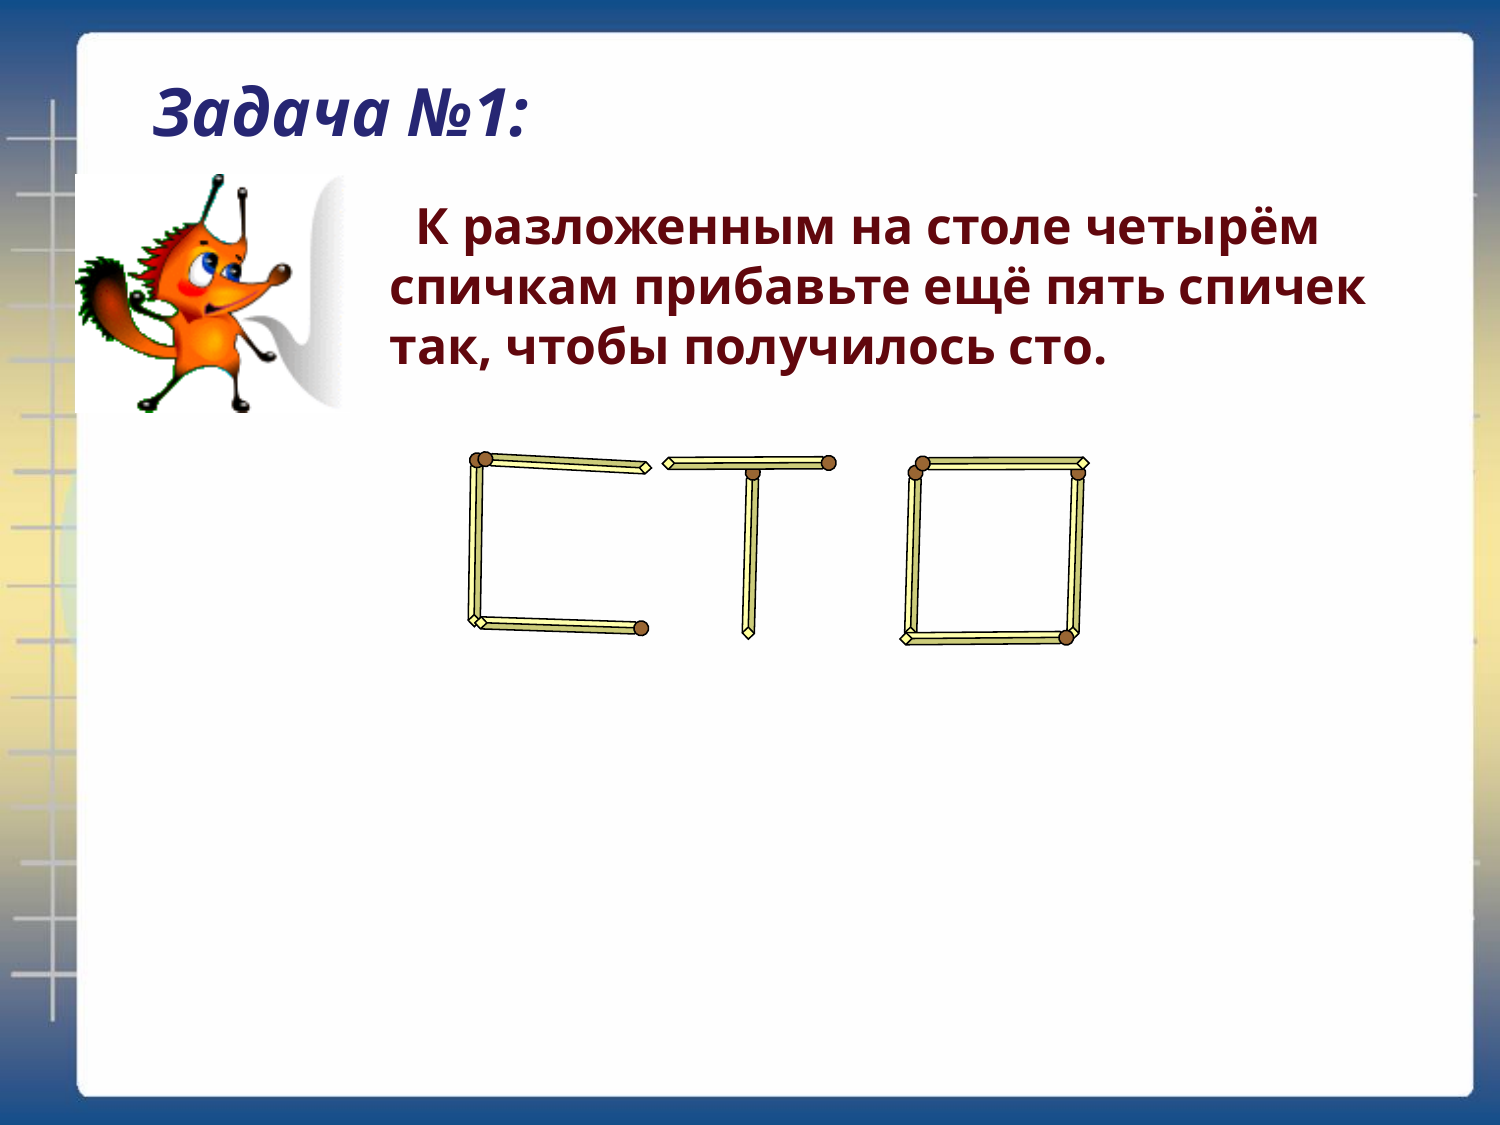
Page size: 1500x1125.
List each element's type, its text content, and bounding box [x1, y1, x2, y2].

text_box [938, 400, 1064, 527]
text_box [925, 575, 1052, 702]
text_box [413, 475, 539, 602]
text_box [850, 488, 977, 614]
text_box Задача №1: [137, 62, 700, 158]
text_box К разложенным на столе четырём спичкам прибавьте ещё пять спичек так, чтобы получилось сто. [375, 187, 1400, 383]
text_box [688, 400, 814, 527]
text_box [500, 563, 627, 689]
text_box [688, 532, 814, 614]
picture [0, 0, 1500, 1125]
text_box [1013, 488, 1139, 614]
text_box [500, 400, 627, 527]
